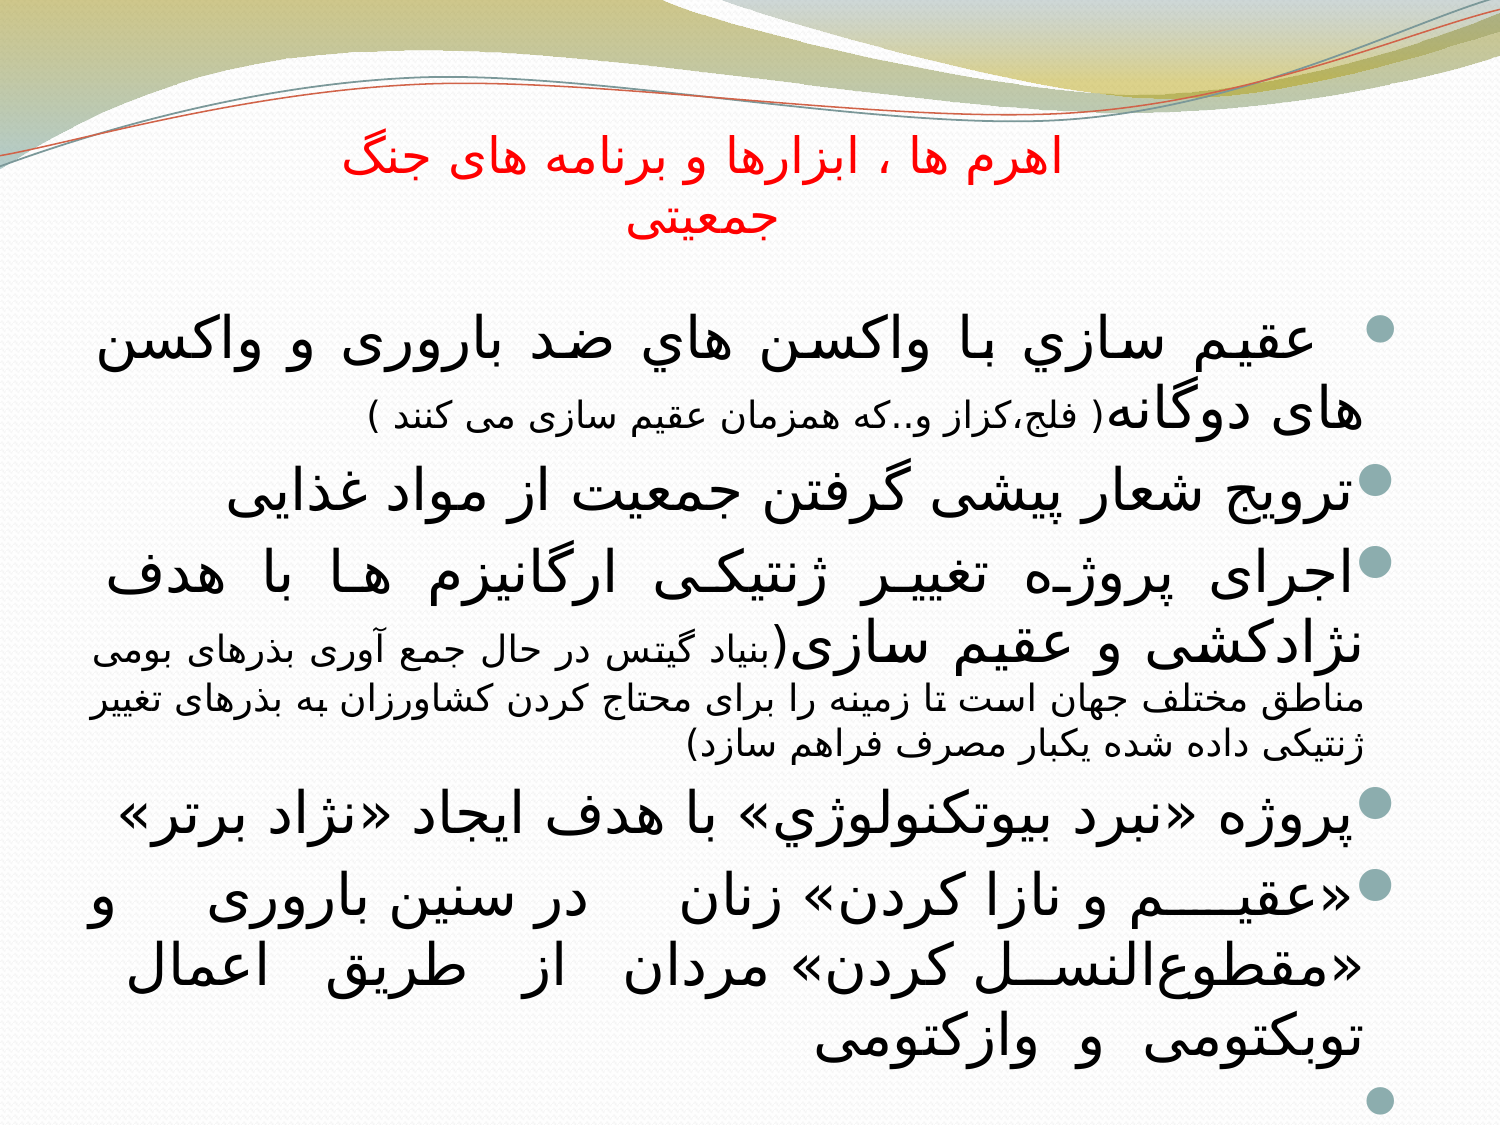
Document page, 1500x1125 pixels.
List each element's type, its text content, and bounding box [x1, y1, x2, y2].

title اهرم ها ، ابزارها و برنامه های جنگ جمعیتی [269, 149, 1137, 292]
list عقيم سازي با واكسن هاي ضد باروری و واکسن های دوگانه( فلج،کزاز و..که همزمان عقیم سازی می کنند ) ترویج شعار پیشی گرفتن جمعیت از مواد غذایی اجرای پروژه تغییر ژنتیکی ارگانیزم ها با هدف نژادکشی و عقیم سازی(بنیاد گیتس در حال جمع آوری بذرهای بومی مناطق مختلف جهان است تا زمینه را برای محتاج کردن کشاورزان به بذرهای تغییر ژنتیکی داده شده یکبار مصرف فراهم سازد) پروژه «نبرد بيوتكنولوژي» با هدف ايجاد «نژاد برتر» «عقیم و نازا کردن» زنان در سنین باروری و «مقطوع‌النسل کردن» مردان از طریق اعمال توبکتومی و وازکتومی [74, 292, 1426, 1038]
